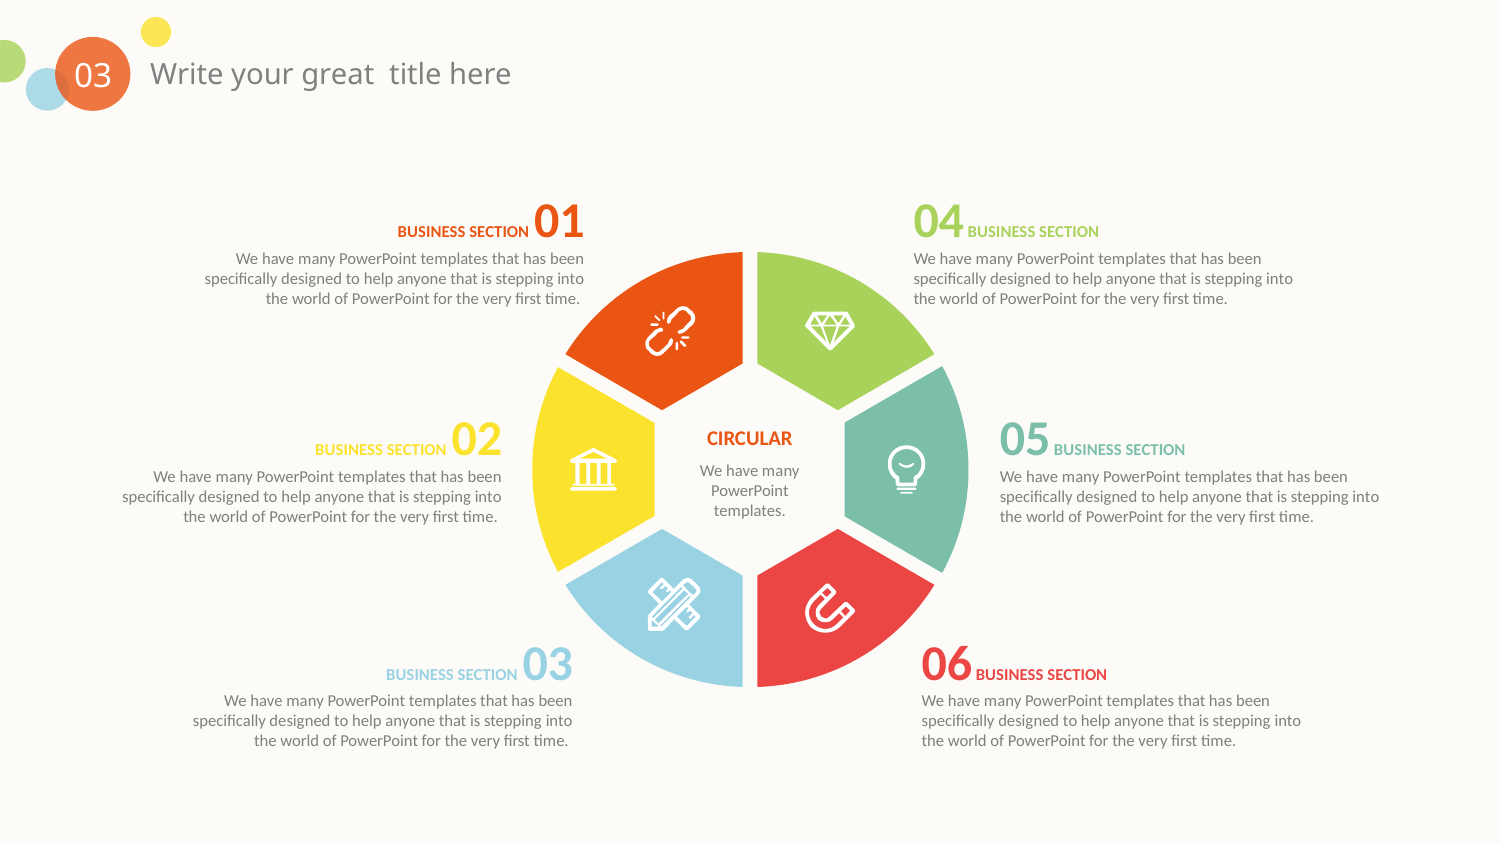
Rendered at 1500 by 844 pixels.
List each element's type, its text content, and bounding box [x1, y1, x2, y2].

text_box [569, 448, 618, 491]
text_box [565, 252, 743, 411]
text_box BUSINESS SECTION 01 We have many PowerPoint templates that has been specifically designed to help anyone that is stepping into the world of PowerPoint for the very first time. [194, 187, 585, 308]
text_box We have many PowerPoint templates. [667, 452, 833, 528]
text_box [675, 340, 687, 351]
text_box 03 [65, 53, 121, 94]
text_box 05 BUSINESS SECTION We have many PowerPoint templates that has been specifically designed to help anyone that is stepping into the world of PowerPoint for the very first time. [999, 405, 1390, 526]
text_box BUSINESS SECTION 02 We have many PowerPoint templates that has been specifically designed to help anyone that is stepping into the world of PowerPoint for the very first time. [112, 405, 503, 526]
text_box [805, 311, 855, 351]
text_box [140, 16, 172, 48]
text_box [532, 367, 655, 572]
text_box [647, 577, 701, 631]
text_box [654, 315, 661, 321]
text_box [645, 327, 674, 356]
text_box [757, 528, 935, 687]
text_box CIRCULAR [692, 417, 808, 452]
text_box [845, 367, 968, 572]
text_box 06 BUSINESS SECTION We have many PowerPoint templates that has been specifically designed to help anyone that is stepping into the world of PowerPoint for the very first time. [921, 629, 1312, 750]
text_box [565, 528, 743, 687]
text_box [887, 445, 926, 490]
text_box [0, 39, 26, 83]
text_box 04 BUSINESS SECTION We have many PowerPoint templates that has been specifically designed to help anyone that is stepping into the world of PowerPoint for the very first time. [913, 187, 1304, 308]
text_box [55, 36, 131, 111]
text_box [805, 583, 856, 633]
text_box Write your great title here [150, 55, 606, 91]
text_box BUSINESS SECTION 03 We have many PowerPoint templates that has been specifically designed to help anyone that is stepping into the world of PowerPoint for the very first time. [183, 629, 573, 750]
text_box [666, 306, 696, 334]
text_box [757, 252, 935, 411]
text_box [25, 67, 66, 111]
